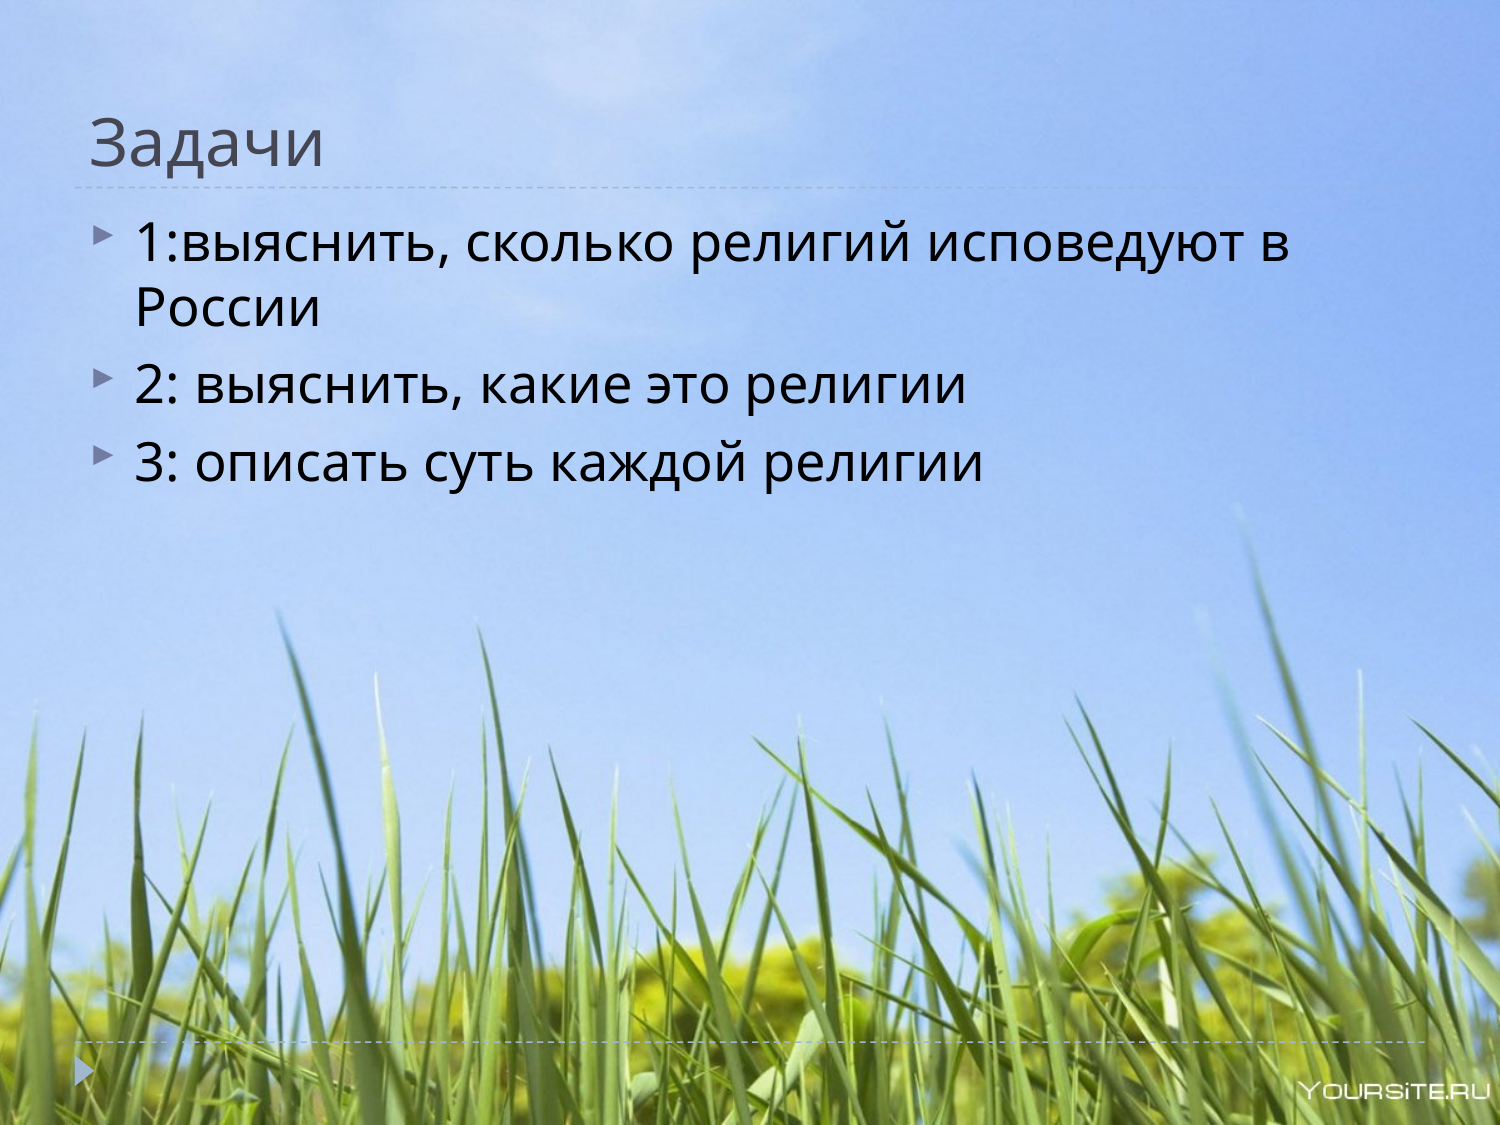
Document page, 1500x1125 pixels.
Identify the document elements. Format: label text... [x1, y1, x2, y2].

title Задачи [75, 24, 1425, 188]
list 1:выяснить, сколько религий исповедуют в России 2: выяснить, какие это религии 3: описать суть каждой религии [75, 200, 1425, 1010]
picture [0, 0, 1500, 1125]
